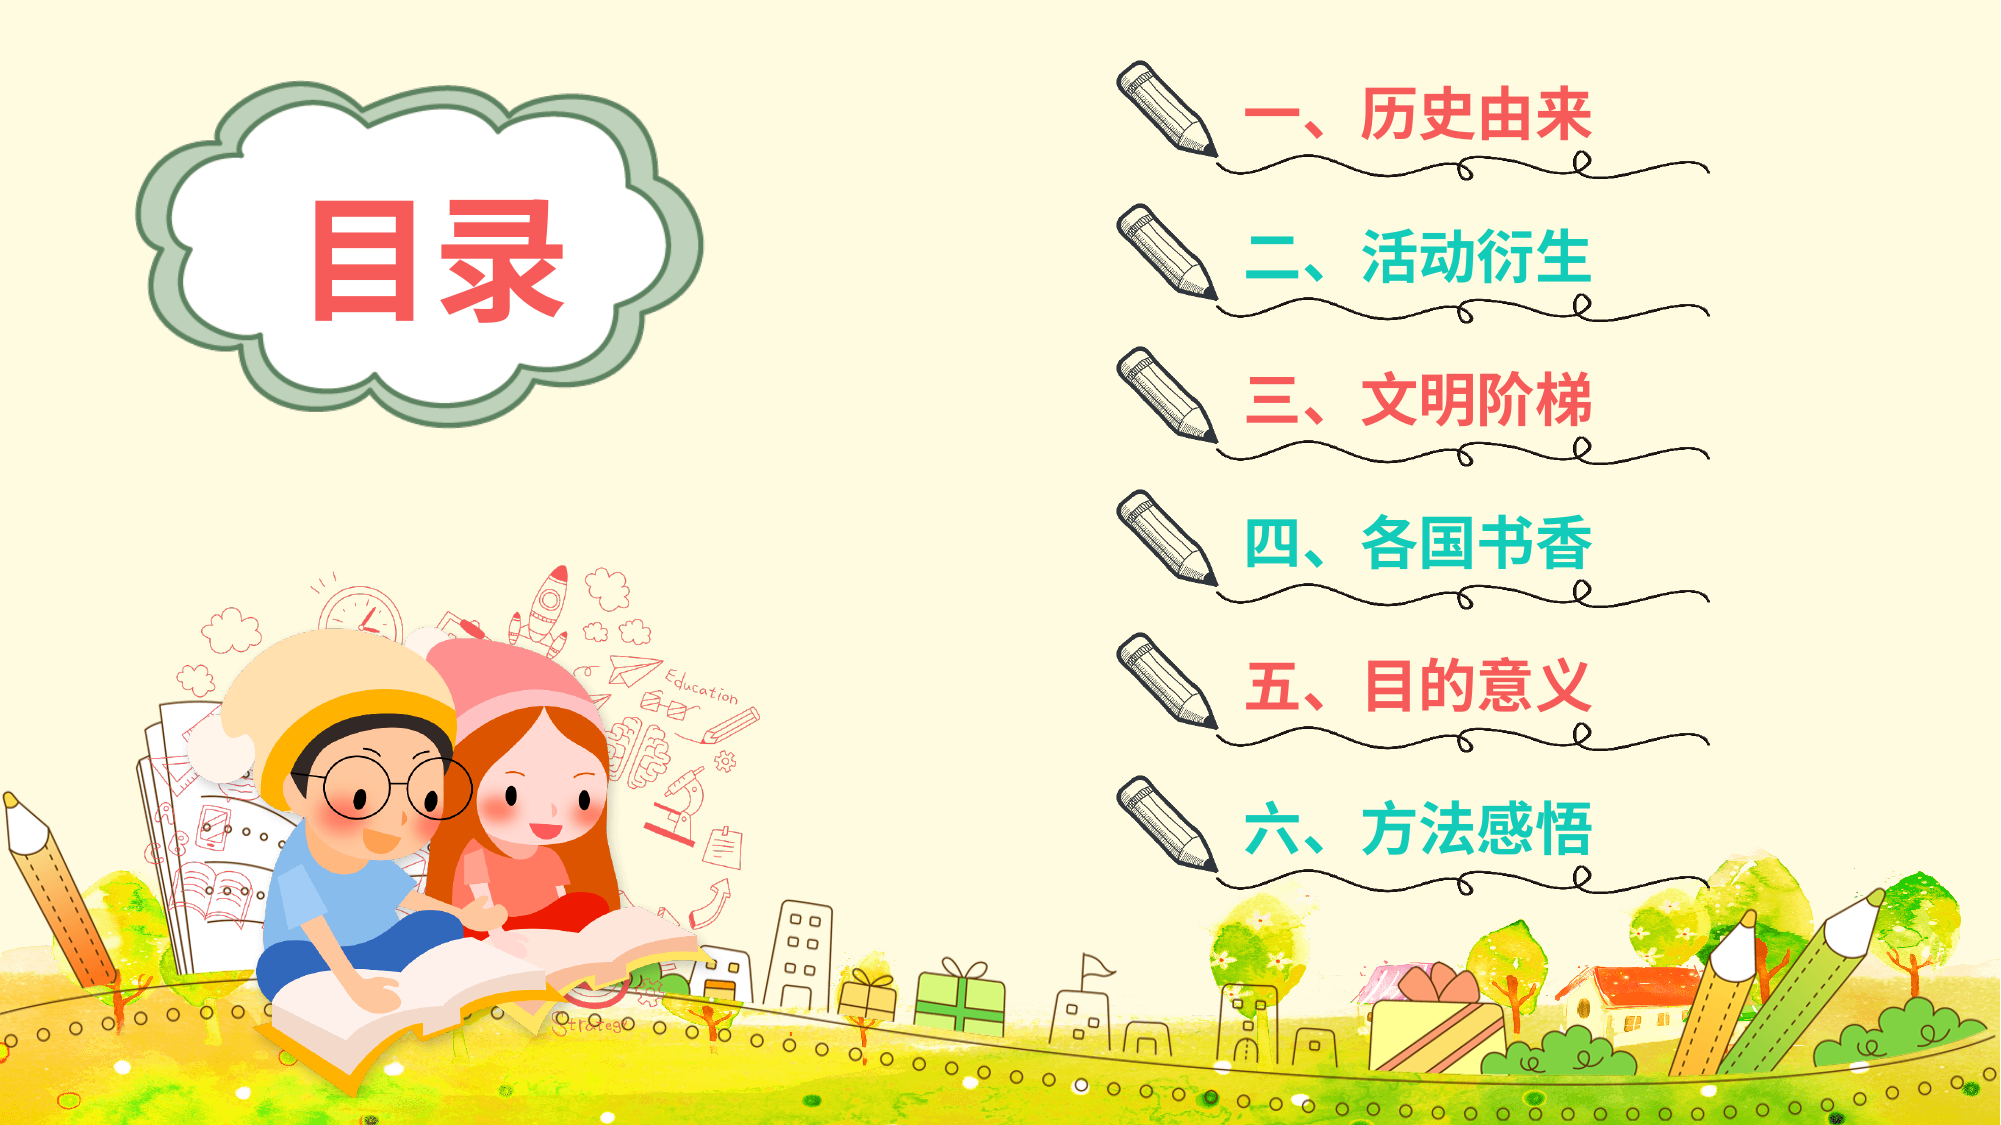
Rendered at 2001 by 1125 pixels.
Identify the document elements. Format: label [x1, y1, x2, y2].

text_box [1107, 52, 1746, 190]
text_box [1107, 624, 1746, 762]
picture [129, 47, 739, 466]
text_box [1107, 338, 1746, 476]
picture [0, 517, 2000, 1125]
text_box [1107, 767, 1746, 905]
text_box [1107, 481, 1746, 619]
text_box [1107, 195, 1746, 333]
